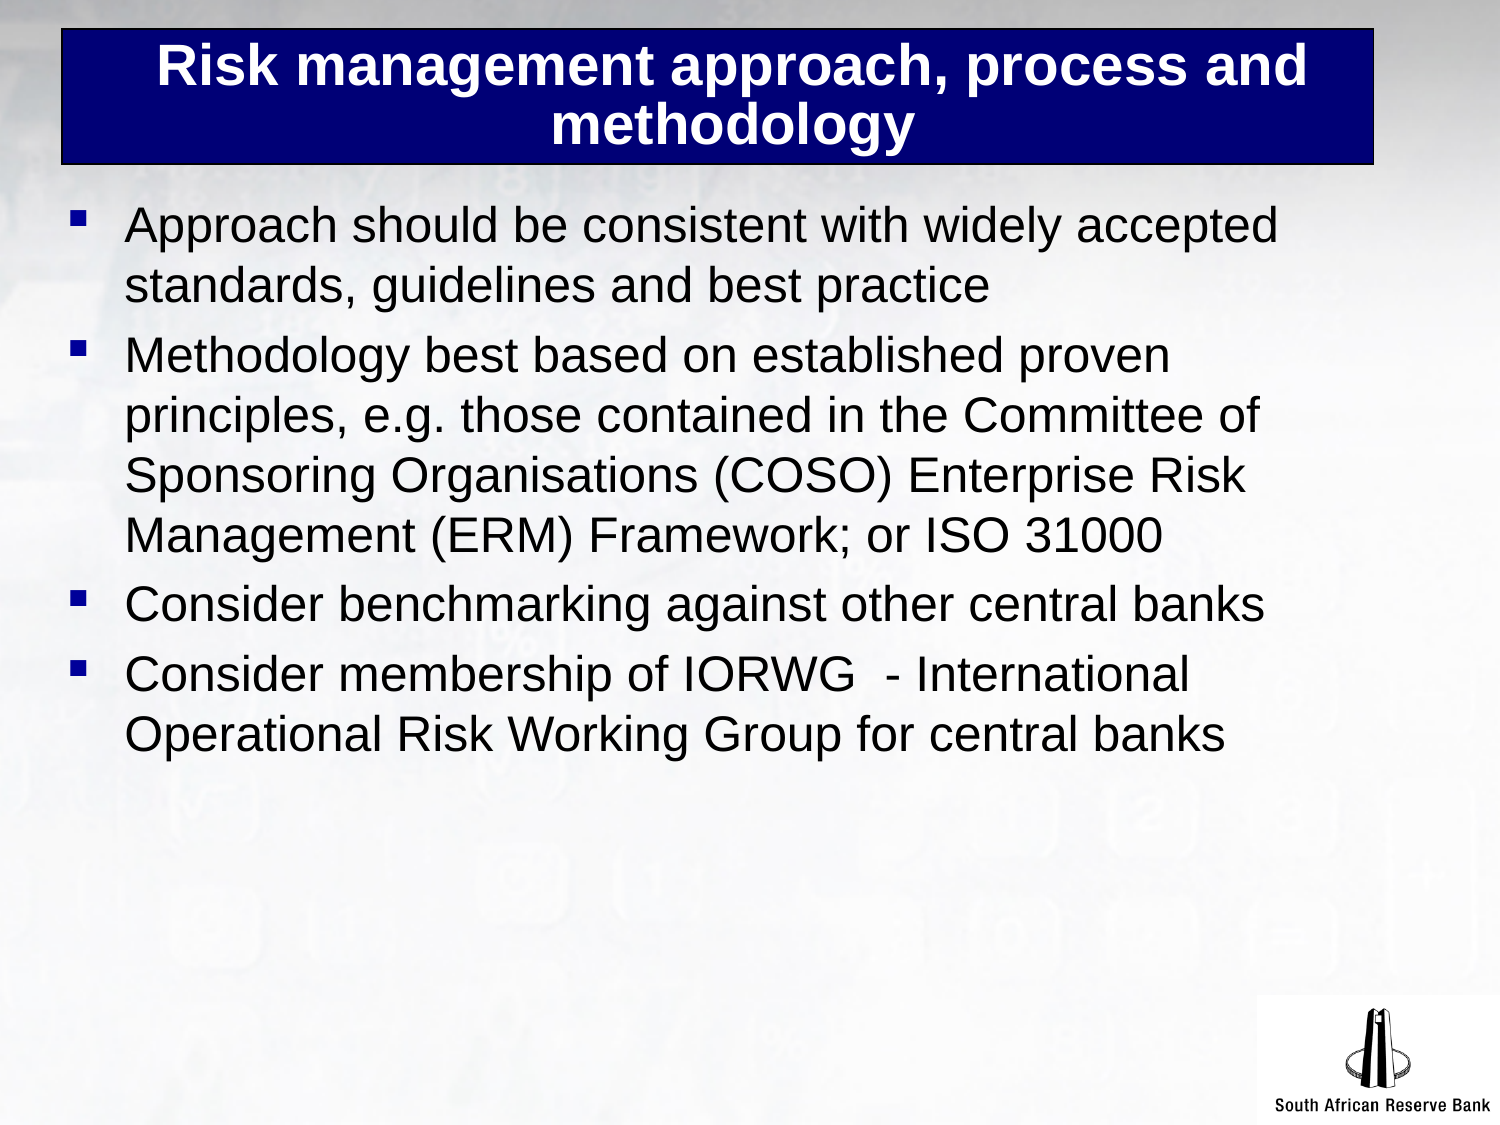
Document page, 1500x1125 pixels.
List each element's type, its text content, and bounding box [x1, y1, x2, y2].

title Risk management approach, process and methodology [61, 28, 1374, 165]
list Approach should be consistent with widely accepted standards, guidelines and best practice Methodology best based on established proven principles, e.g. those contained in the Committee of Sponsoring Organisations (COSO) Enterprise Risk Management (ERM) Framework; or ISO 31000 Consider benchmarking against other central banks Consider membership of IORWG - International Operational Risk Working Group for central banks [52, 184, 1379, 1058]
picture [0, 0, 1500, 1125]
